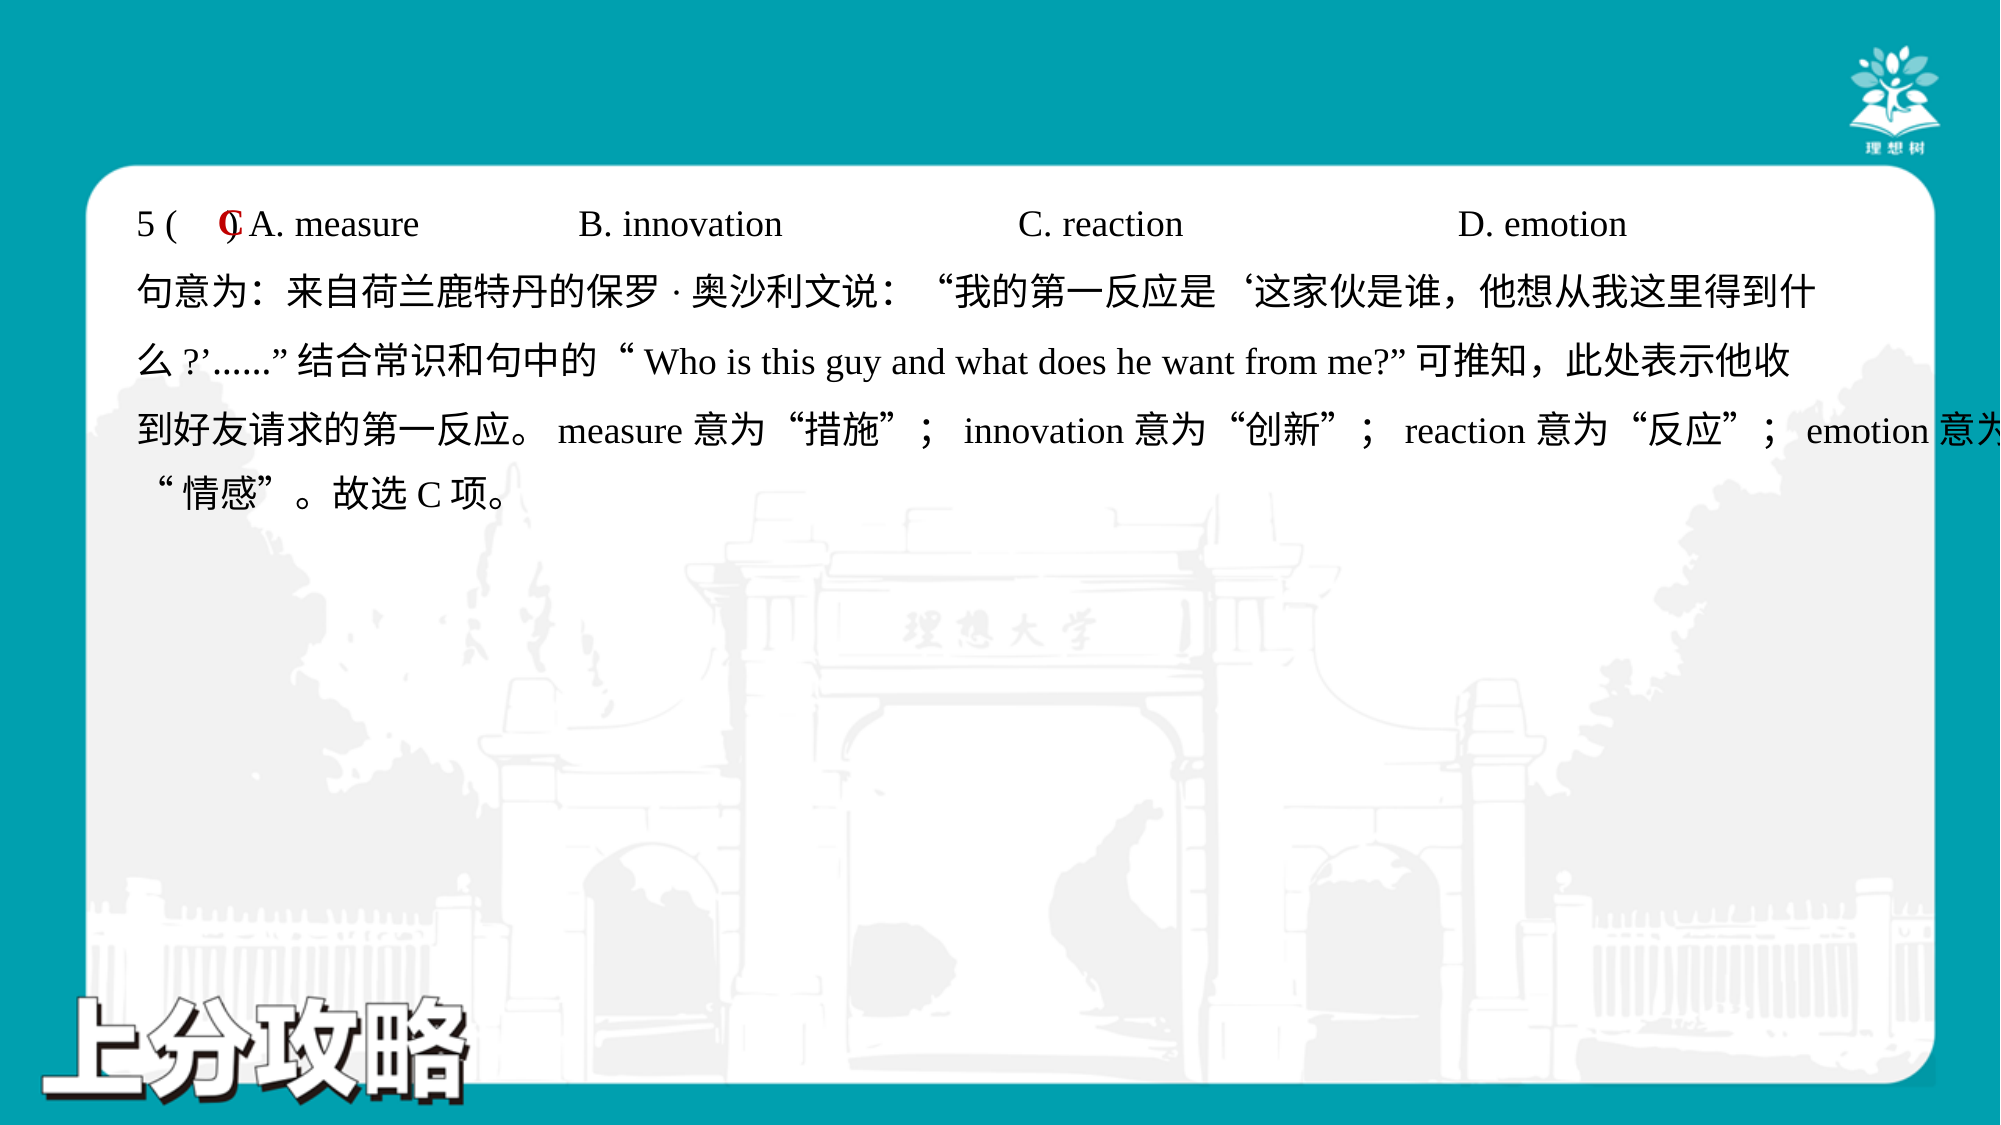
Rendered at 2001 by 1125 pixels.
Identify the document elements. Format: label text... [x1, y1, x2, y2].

picture [0, 0, 2000, 1125]
text_box C [204, 176, 259, 236]
text_box 5 ( ) A. measure B. innovation C. reaction D. emotion [136, 176, 1865, 237]
text_box 句意为：来自荷兰鹿特丹的保罗·奥沙利文说：“我的第一反应是‘这家伙是谁，他想从我这里得到什 么?’……”结合常识和句中的“Who is this guy and what does he want from me?”可推知，此处表示他收 到好友请求的第一反应。measure意为“措施”；innovation意为“创新”；reaction意为“反应”；emotion意为 “情感”。故选C项。 [136, 244, 1865, 509]
